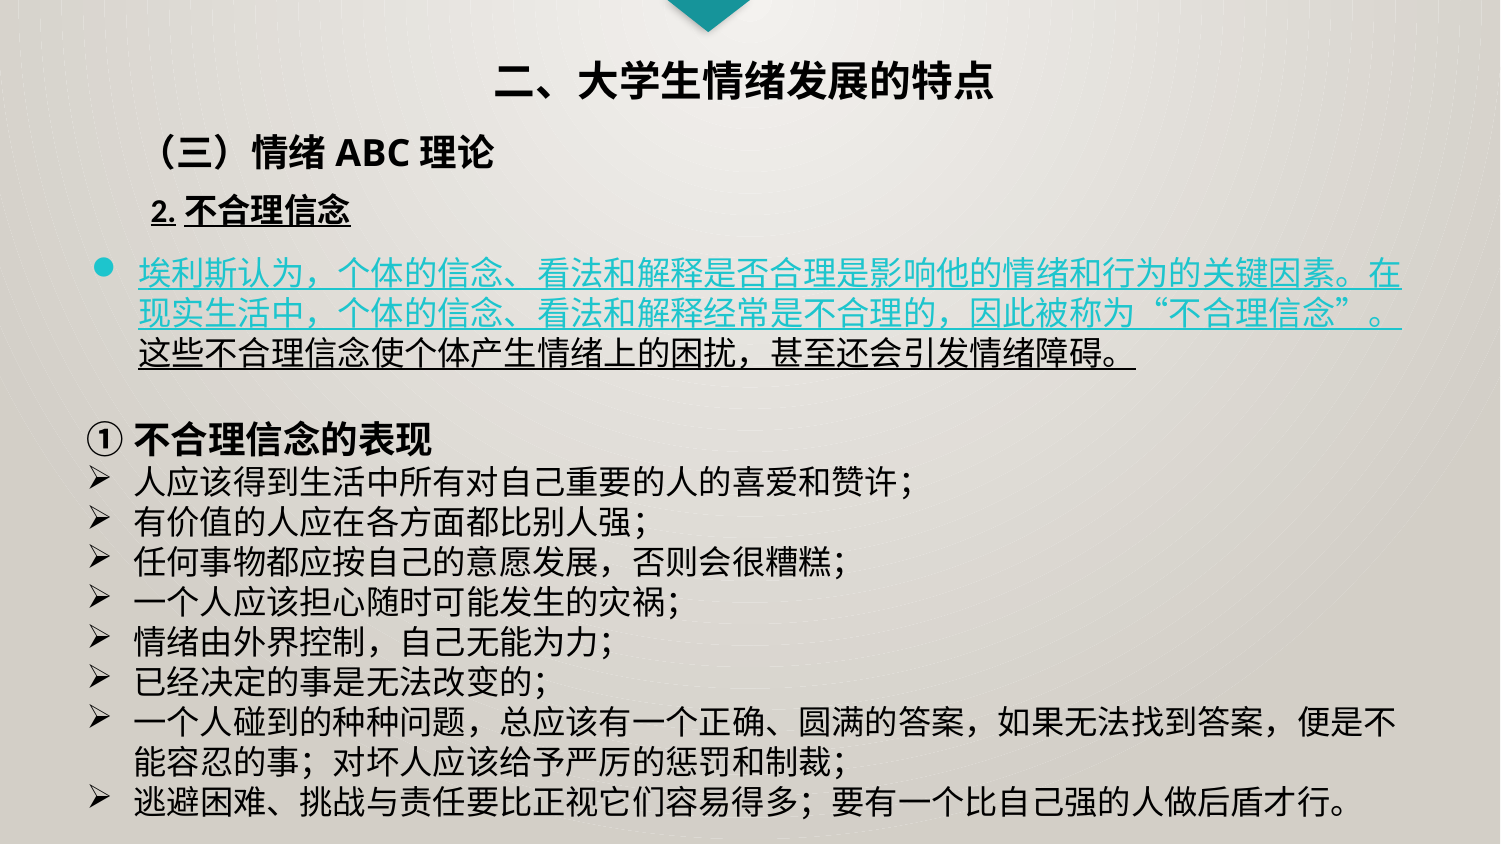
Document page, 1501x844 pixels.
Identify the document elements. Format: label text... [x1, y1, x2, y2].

text_box （三）情绪ABC理论 [124, 121, 619, 181]
text_box 2.不合理信念 [135, 181, 432, 237]
text_box ①不合理信念的表现 人应该得到生活中所有对自己重要的人的喜爱和赞许； 有价值的人应在各方面都比别人强； 任何事物都应按自己的意愿发展，否则会很糟糕； 一个人应该担心随时可能发生的灾祸； 情绪由外界控制，自己无能为力； 已经决定的事是无法改变的； 一个人碰到的种种问题，总应该有一个正确、圆满的答案，如果无法找到答案，便是不能容忍的事；对坏人应该给予严厉的惩罚和制裁； 逃避困难、挑战与责任要比正视它们容易得多；要有一个比自己强的人做后盾才行。 [71, 386, 1431, 829]
text_box 埃利斯认为，个体的信念、看法和解释是否合理是影响他的情绪和行为的关键因素。在现实生活中，个体的信念、看法和解释经常是不合理的，因此被称为“不合理信念”。这些不合理信念使个体产生情绪上的困扰，甚至还会引发情绪障碍。 [76, 244, 1436, 380]
text_box 二、大学生情绪发展的特点 [479, 47, 1022, 113]
text_box [665, 0, 752, 34]
